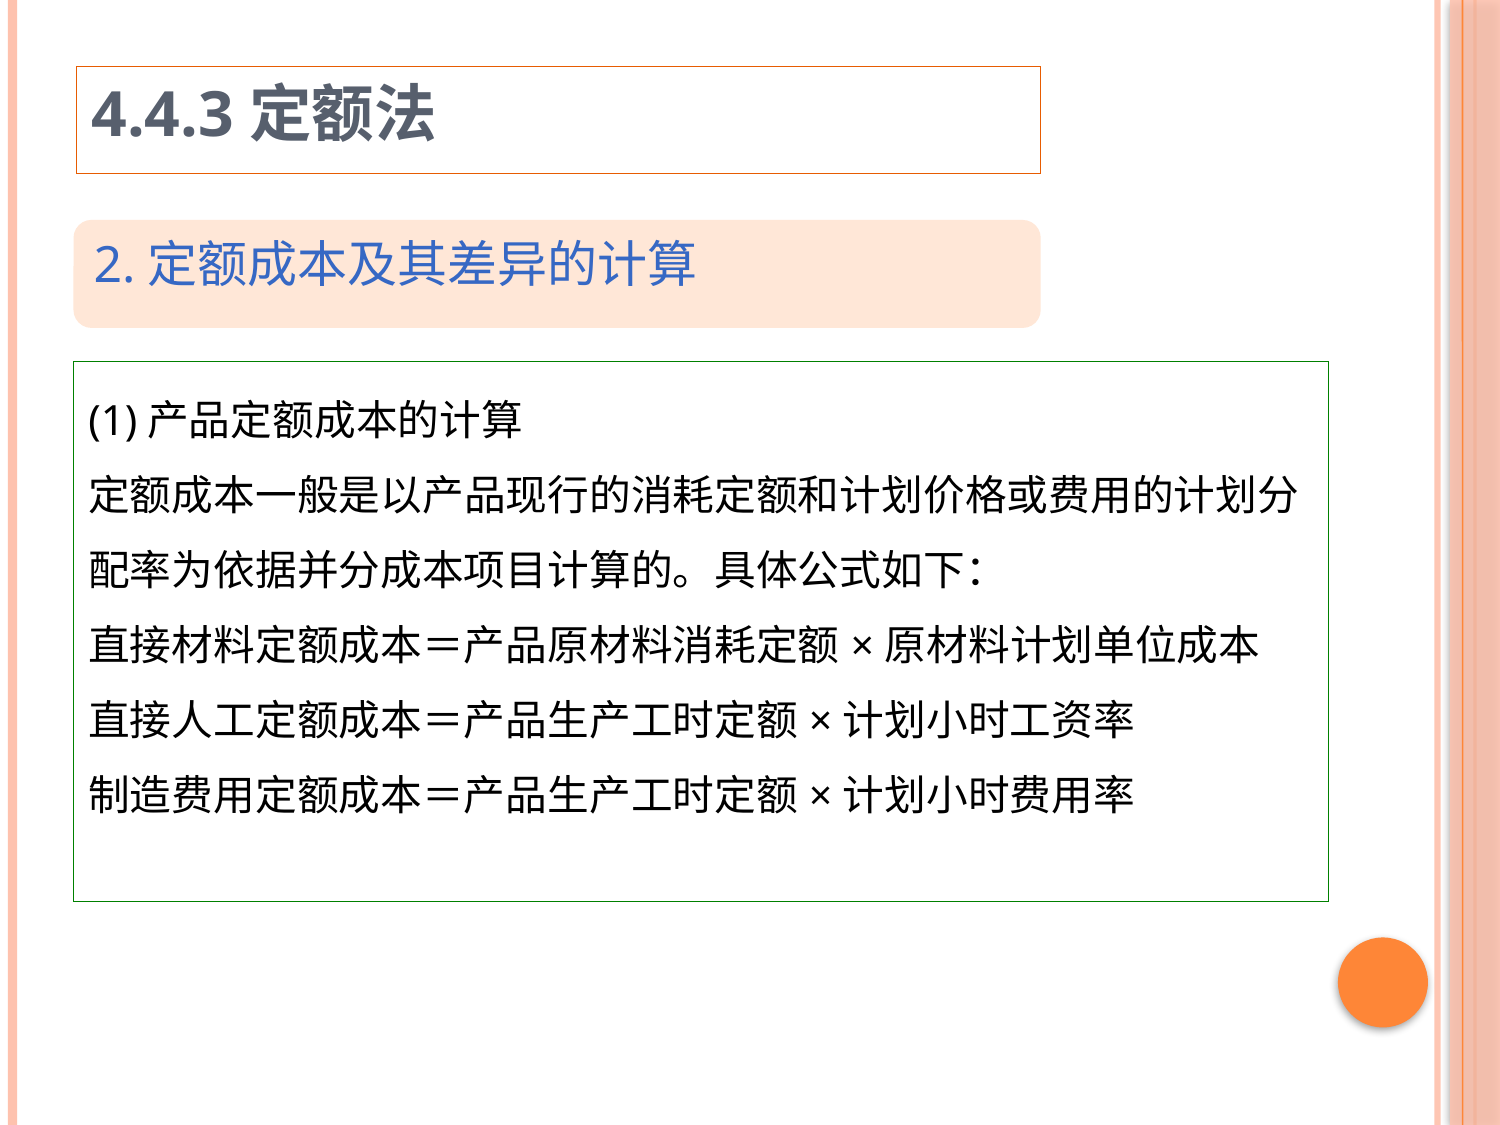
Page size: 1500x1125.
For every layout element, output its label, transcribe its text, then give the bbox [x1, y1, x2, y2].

text_box 4.4.3定额法 [76, 66, 1041, 174]
text_box 2.定额成本及其差异的计算 [73, 219, 1041, 328]
text_box (1)产品定额成本的计算 定额成本一般是以产品现行的消耗定额和计划价格或费用的计划分配率为依据并分成本项目计算的。具体公式如下： 直接材料定额成本＝产品原材料消耗定额×原材料计划单位成本 直接人工定额成本＝产品生产工时定额×计划小时工资率 制造费用定额成本＝产品生产工时定额×计划小时费用率 [73, 361, 1329, 902]
